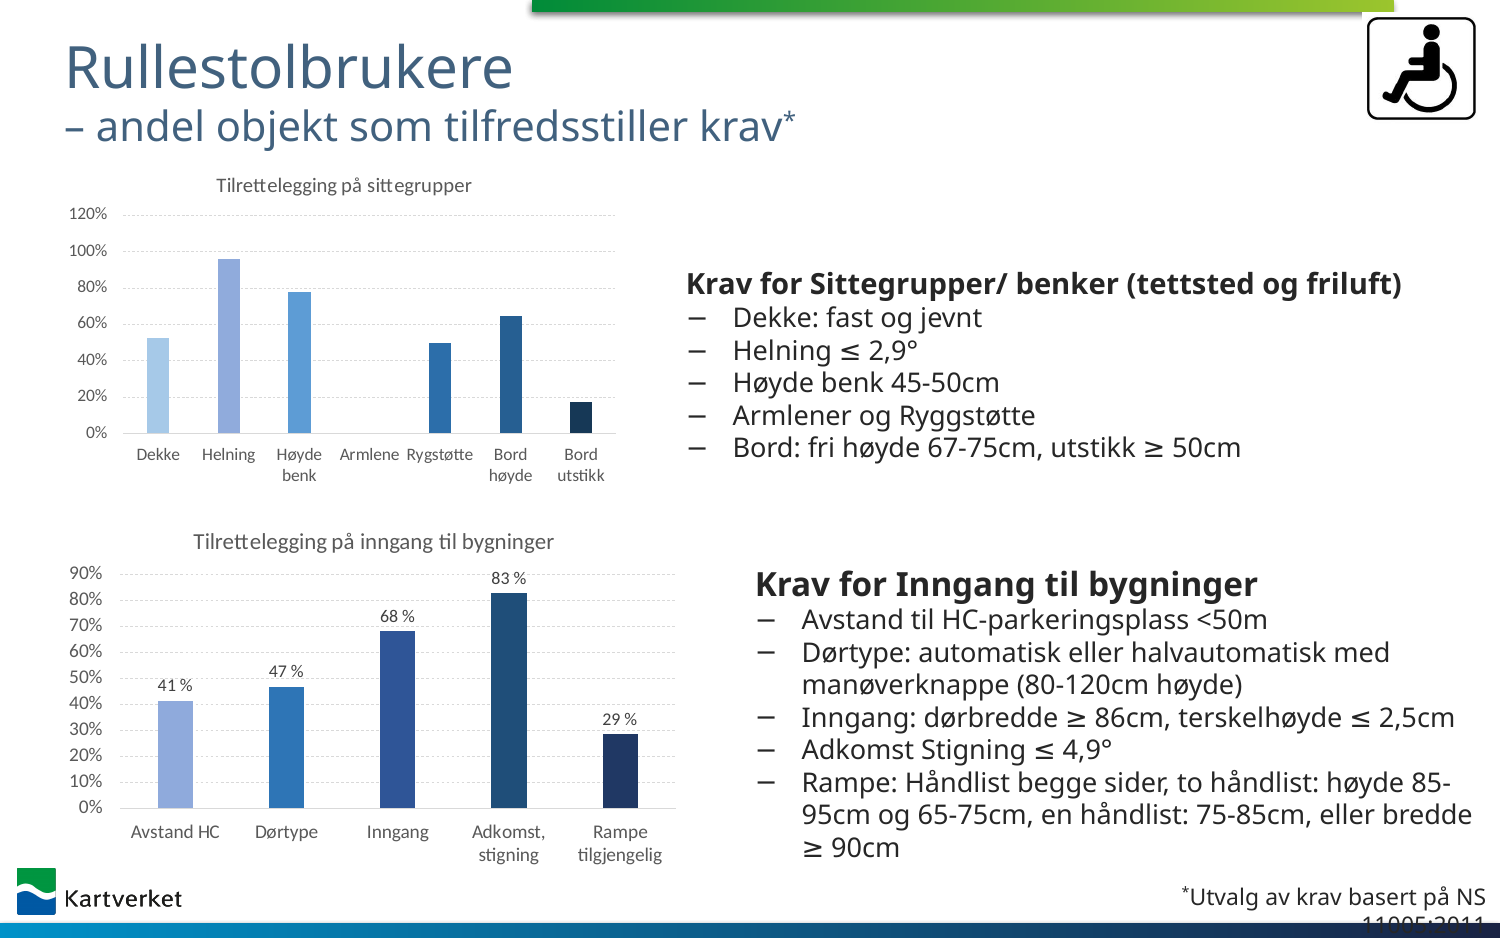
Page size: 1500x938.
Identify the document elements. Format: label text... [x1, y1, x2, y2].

picture [62, 520, 687, 874]
picture [1362, 12, 1481, 126]
text_box Krav for Sittegrupper/ benker (tettsted og friluft) Dekke: fast og jevnt Helning ≤ 2,9° Høyde benk 45-50cm Armlener og Ryggstøtte Bord: fri høyde 67-75cm, utstikk ≥ 50cm [670, 258, 1418, 471]
text_box *Utvalg av krav basert på NS 11005:2011 [1068, 873, 1500, 938]
picture [62, 166, 626, 492]
text_box Rullestolbrukere – andel objekt som tilfredsstiller krav* [49, 25, 1431, 158]
text_box Krav for Inngang til bygninger Avstand til HC-parkeringsplass <50m Dørtype: automatisk eller halvautomatisk med manøverknappe (80-120cm høyde) Inngang: dørbredde ≥ 86cm, terskelhøyde ≤ 2,5cm Adkomst Stigning ≤ 4,9° Rampe: Håndlist begge sider, to håndlist: høyde 85-95cm og 65-75cm, en håndlist: 75-85cm, eller bredde ≥ 90cm [740, 555, 1491, 870]
